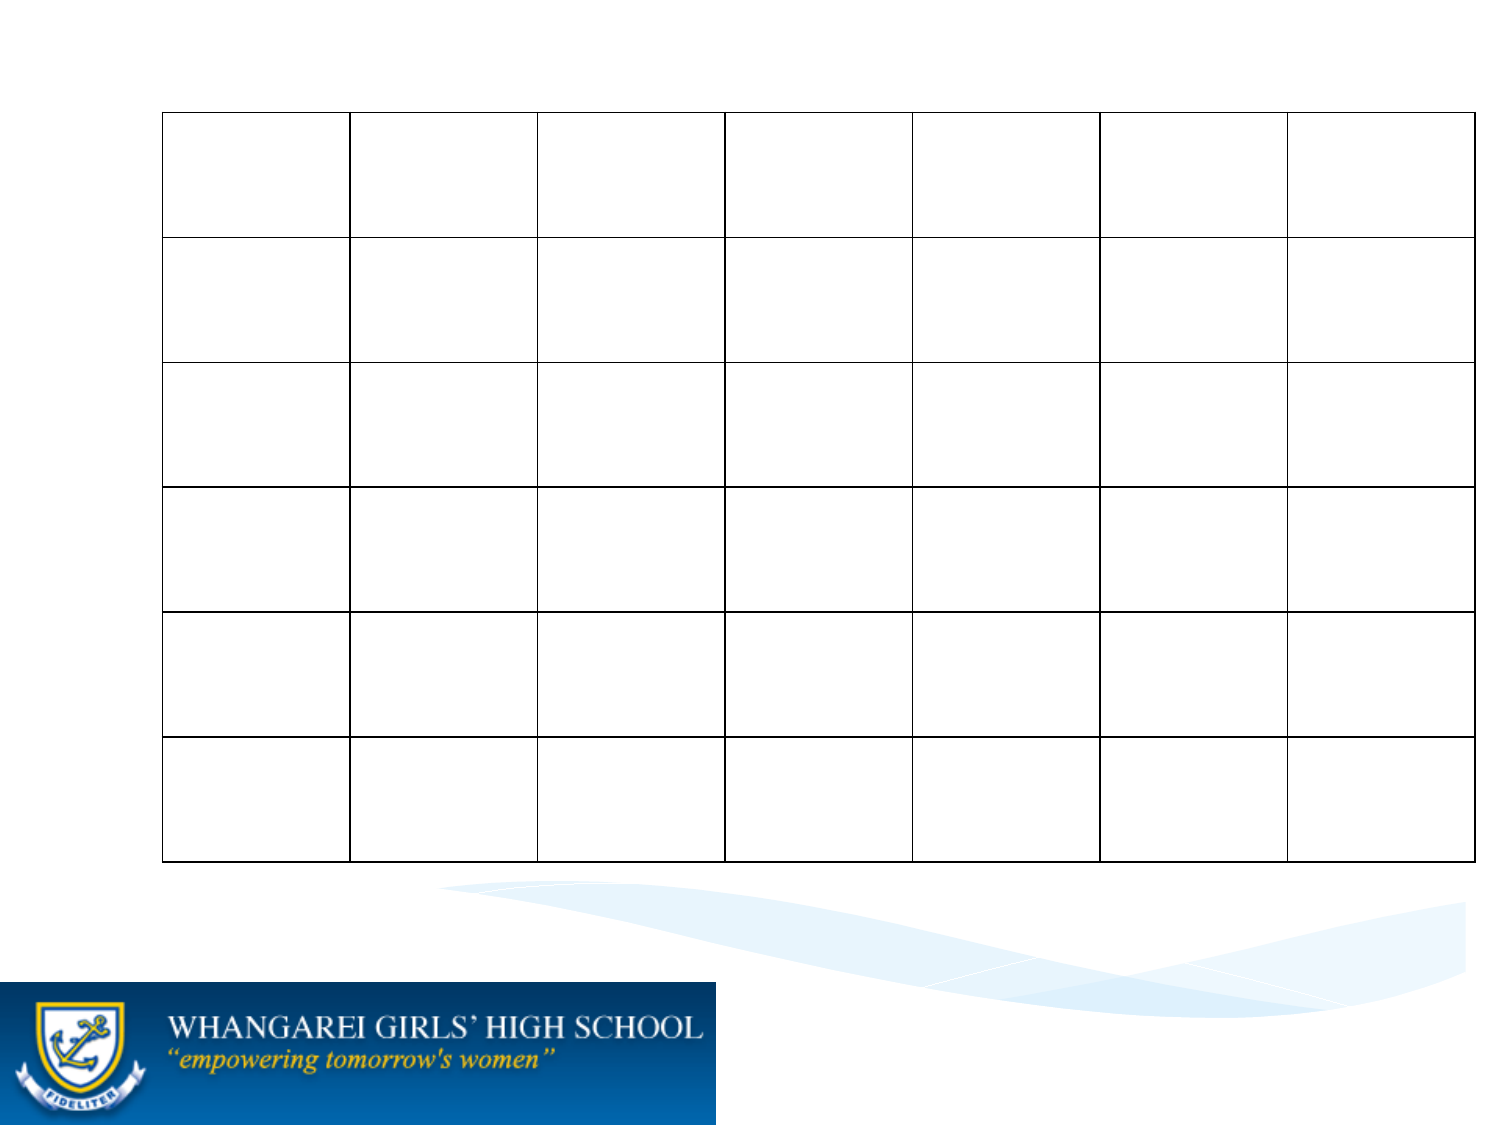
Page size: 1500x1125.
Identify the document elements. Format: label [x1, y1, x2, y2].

table_cell [913, 613, 1099, 736]
table_cell [1288, 363, 1474, 486]
table_cell [163, 738, 349, 861]
table_header [913, 113, 1099, 237]
table_cell [351, 613, 537, 736]
table_cell [163, 488, 349, 611]
table_cell [1288, 738, 1474, 861]
table_cell [1101, 738, 1287, 861]
table_cell [351, 238, 537, 362]
table_cell [726, 738, 912, 861]
table_cell [163, 613, 349, 736]
table_cell [913, 238, 1099, 362]
table_cell [913, 738, 1099, 861]
table_cell [1288, 238, 1474, 362]
table_cell [726, 488, 912, 611]
table_cell [538, 488, 724, 611]
table_cell [1101, 363, 1287, 486]
table_cell [726, 363, 912, 486]
table_cell [1101, 613, 1287, 736]
table_cell [913, 363, 1099, 486]
table_cell [1101, 488, 1287, 611]
table_header [1288, 113, 1474, 237]
table_cell [538, 738, 724, 861]
table_cell [538, 238, 724, 362]
table_cell [538, 363, 724, 486]
table_header [351, 113, 537, 237]
table_cell [351, 363, 537, 486]
table_cell [1288, 613, 1474, 736]
table_cell [538, 613, 724, 736]
table_cell [351, 488, 537, 611]
table_cell [726, 238, 912, 362]
table_cell [351, 738, 537, 861]
table_cell [1101, 238, 1287, 362]
table_cell [163, 238, 349, 362]
table_cell [913, 488, 1099, 611]
picture [0, 982, 716, 1125]
table_header [726, 113, 912, 237]
table_header [538, 113, 724, 237]
table_cell [726, 613, 912, 736]
table_header [163, 113, 349, 237]
table_header [1101, 113, 1287, 237]
table_cell [163, 363, 349, 486]
table_cell [1288, 488, 1474, 611]
